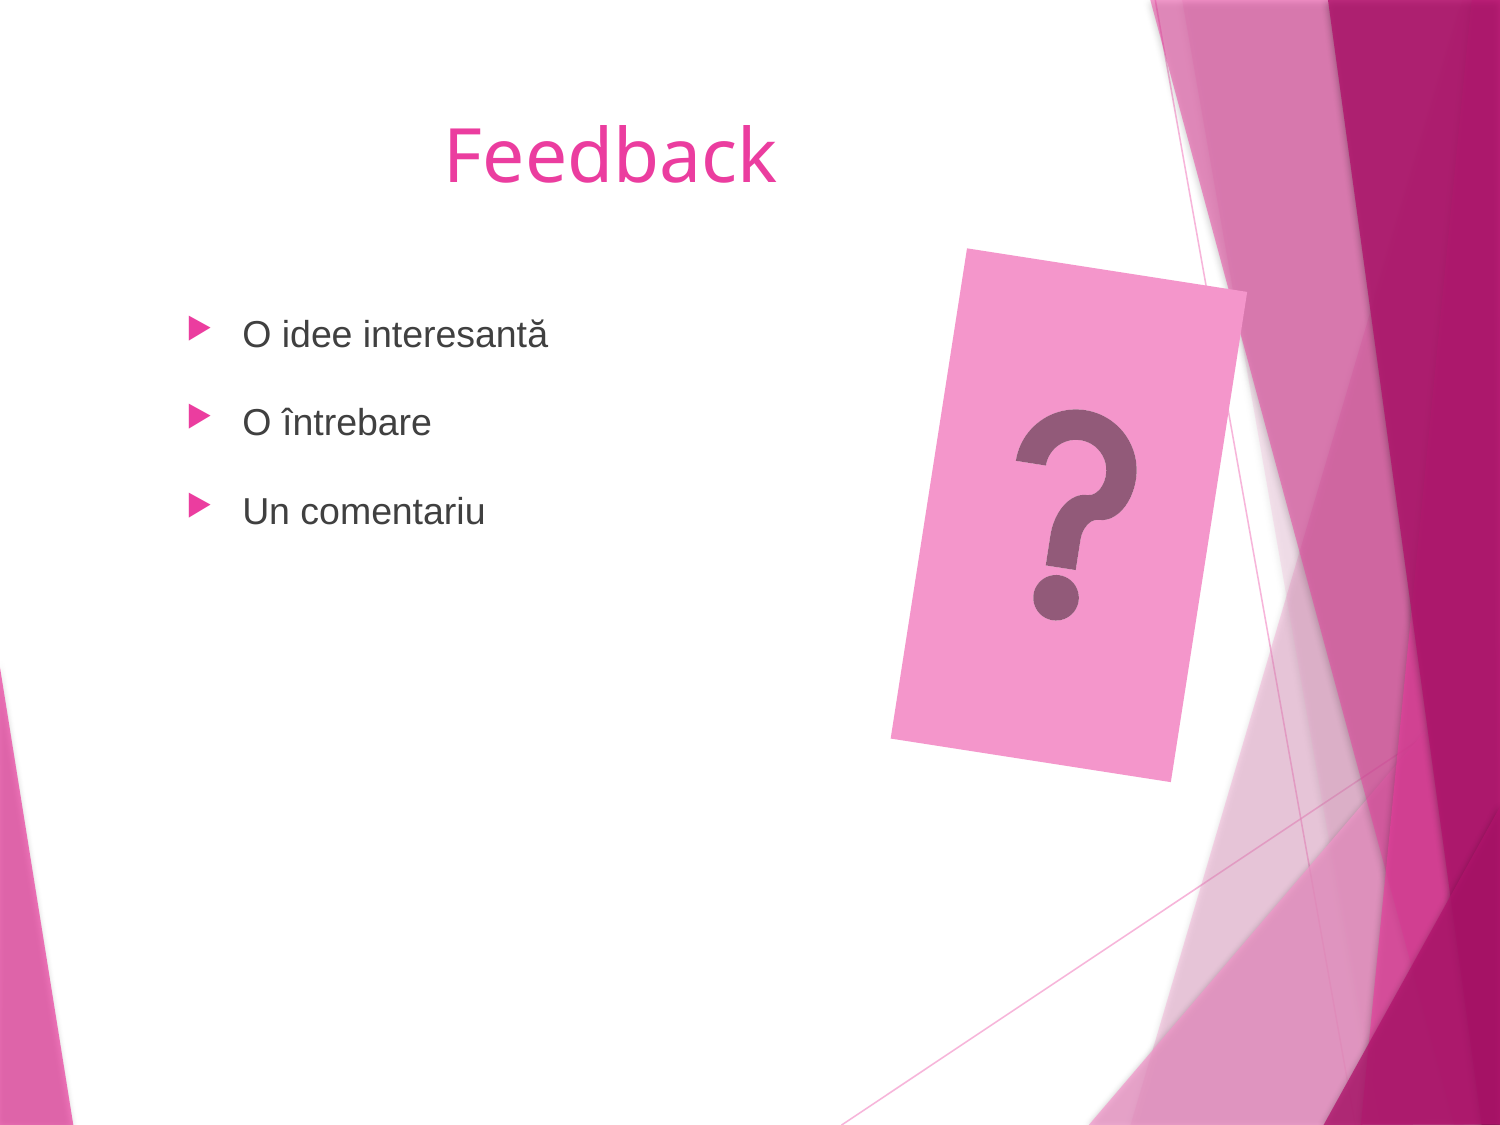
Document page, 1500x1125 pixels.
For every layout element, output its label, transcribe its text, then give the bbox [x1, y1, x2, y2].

list O idee interesantă O întrebare Un comentariu [171, 214, 1436, 823]
title Feedback [99, 99, 1142, 317]
text_box [890, 248, 1248, 783]
